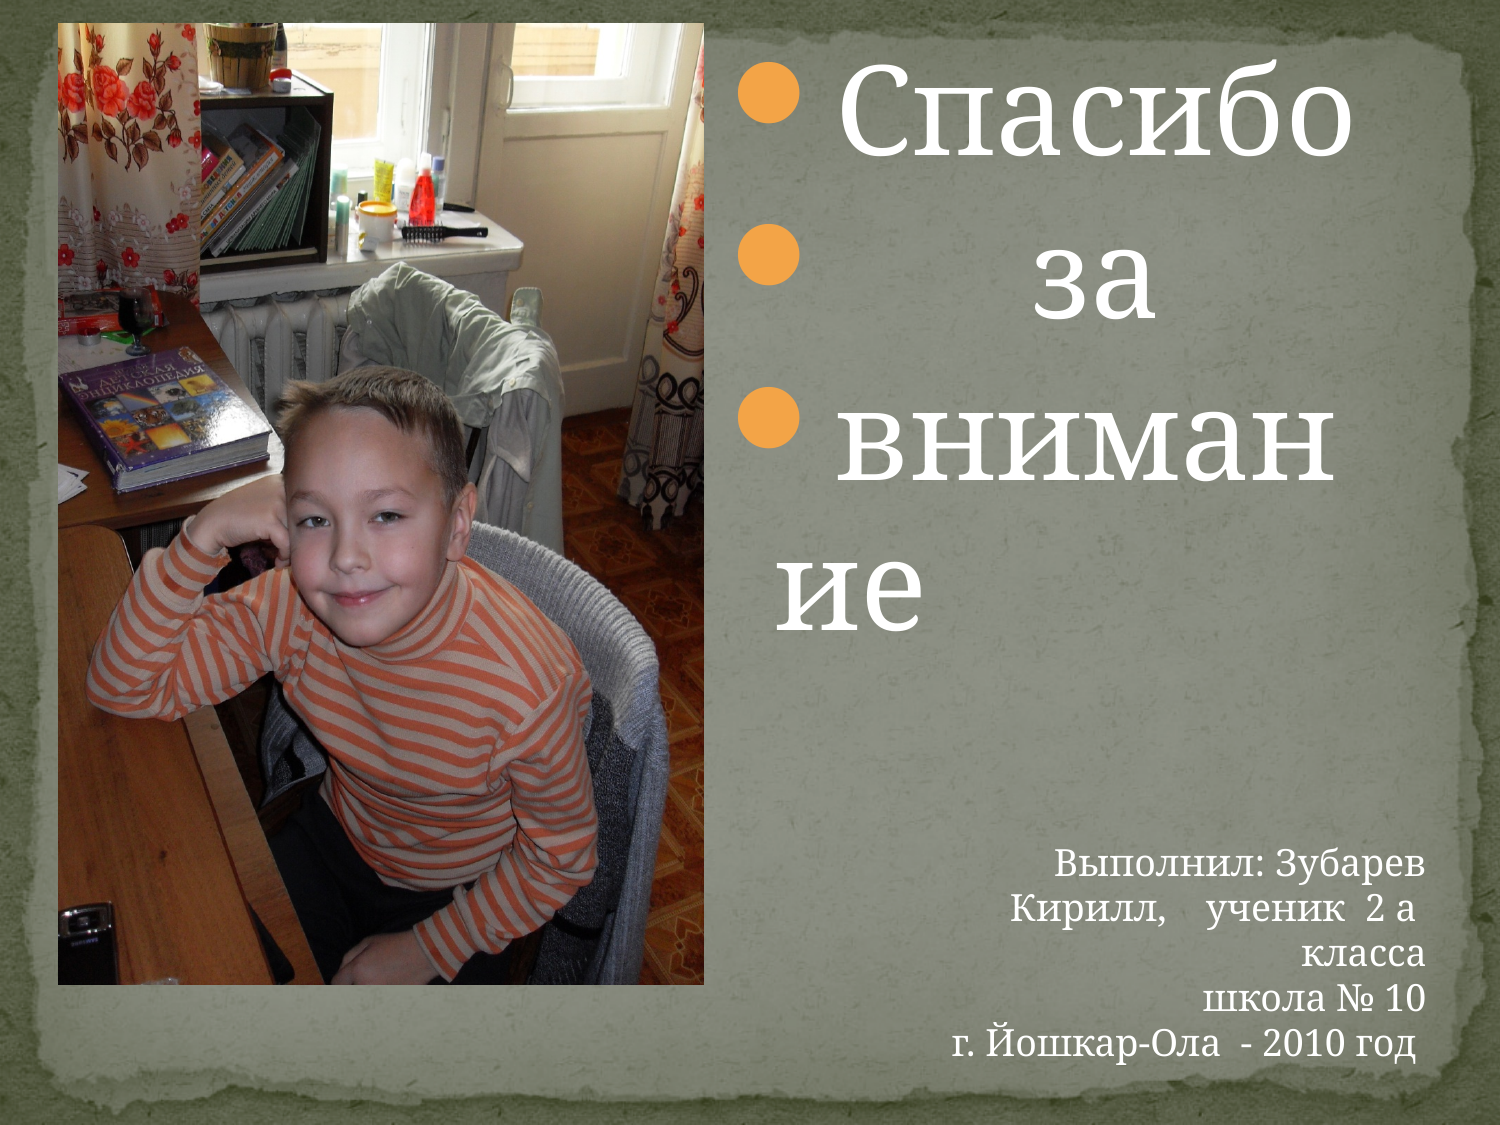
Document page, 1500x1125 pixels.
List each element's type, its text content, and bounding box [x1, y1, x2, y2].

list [59, 25, 704, 984]
list Спасибо за внимание [714, 23, 1429, 1020]
text_box Выполнил: Зубарев Кирилл, ученик 2 а класса школа № 10 г. Йошкар-Ола - 2010 год [878, 831, 1442, 1117]
